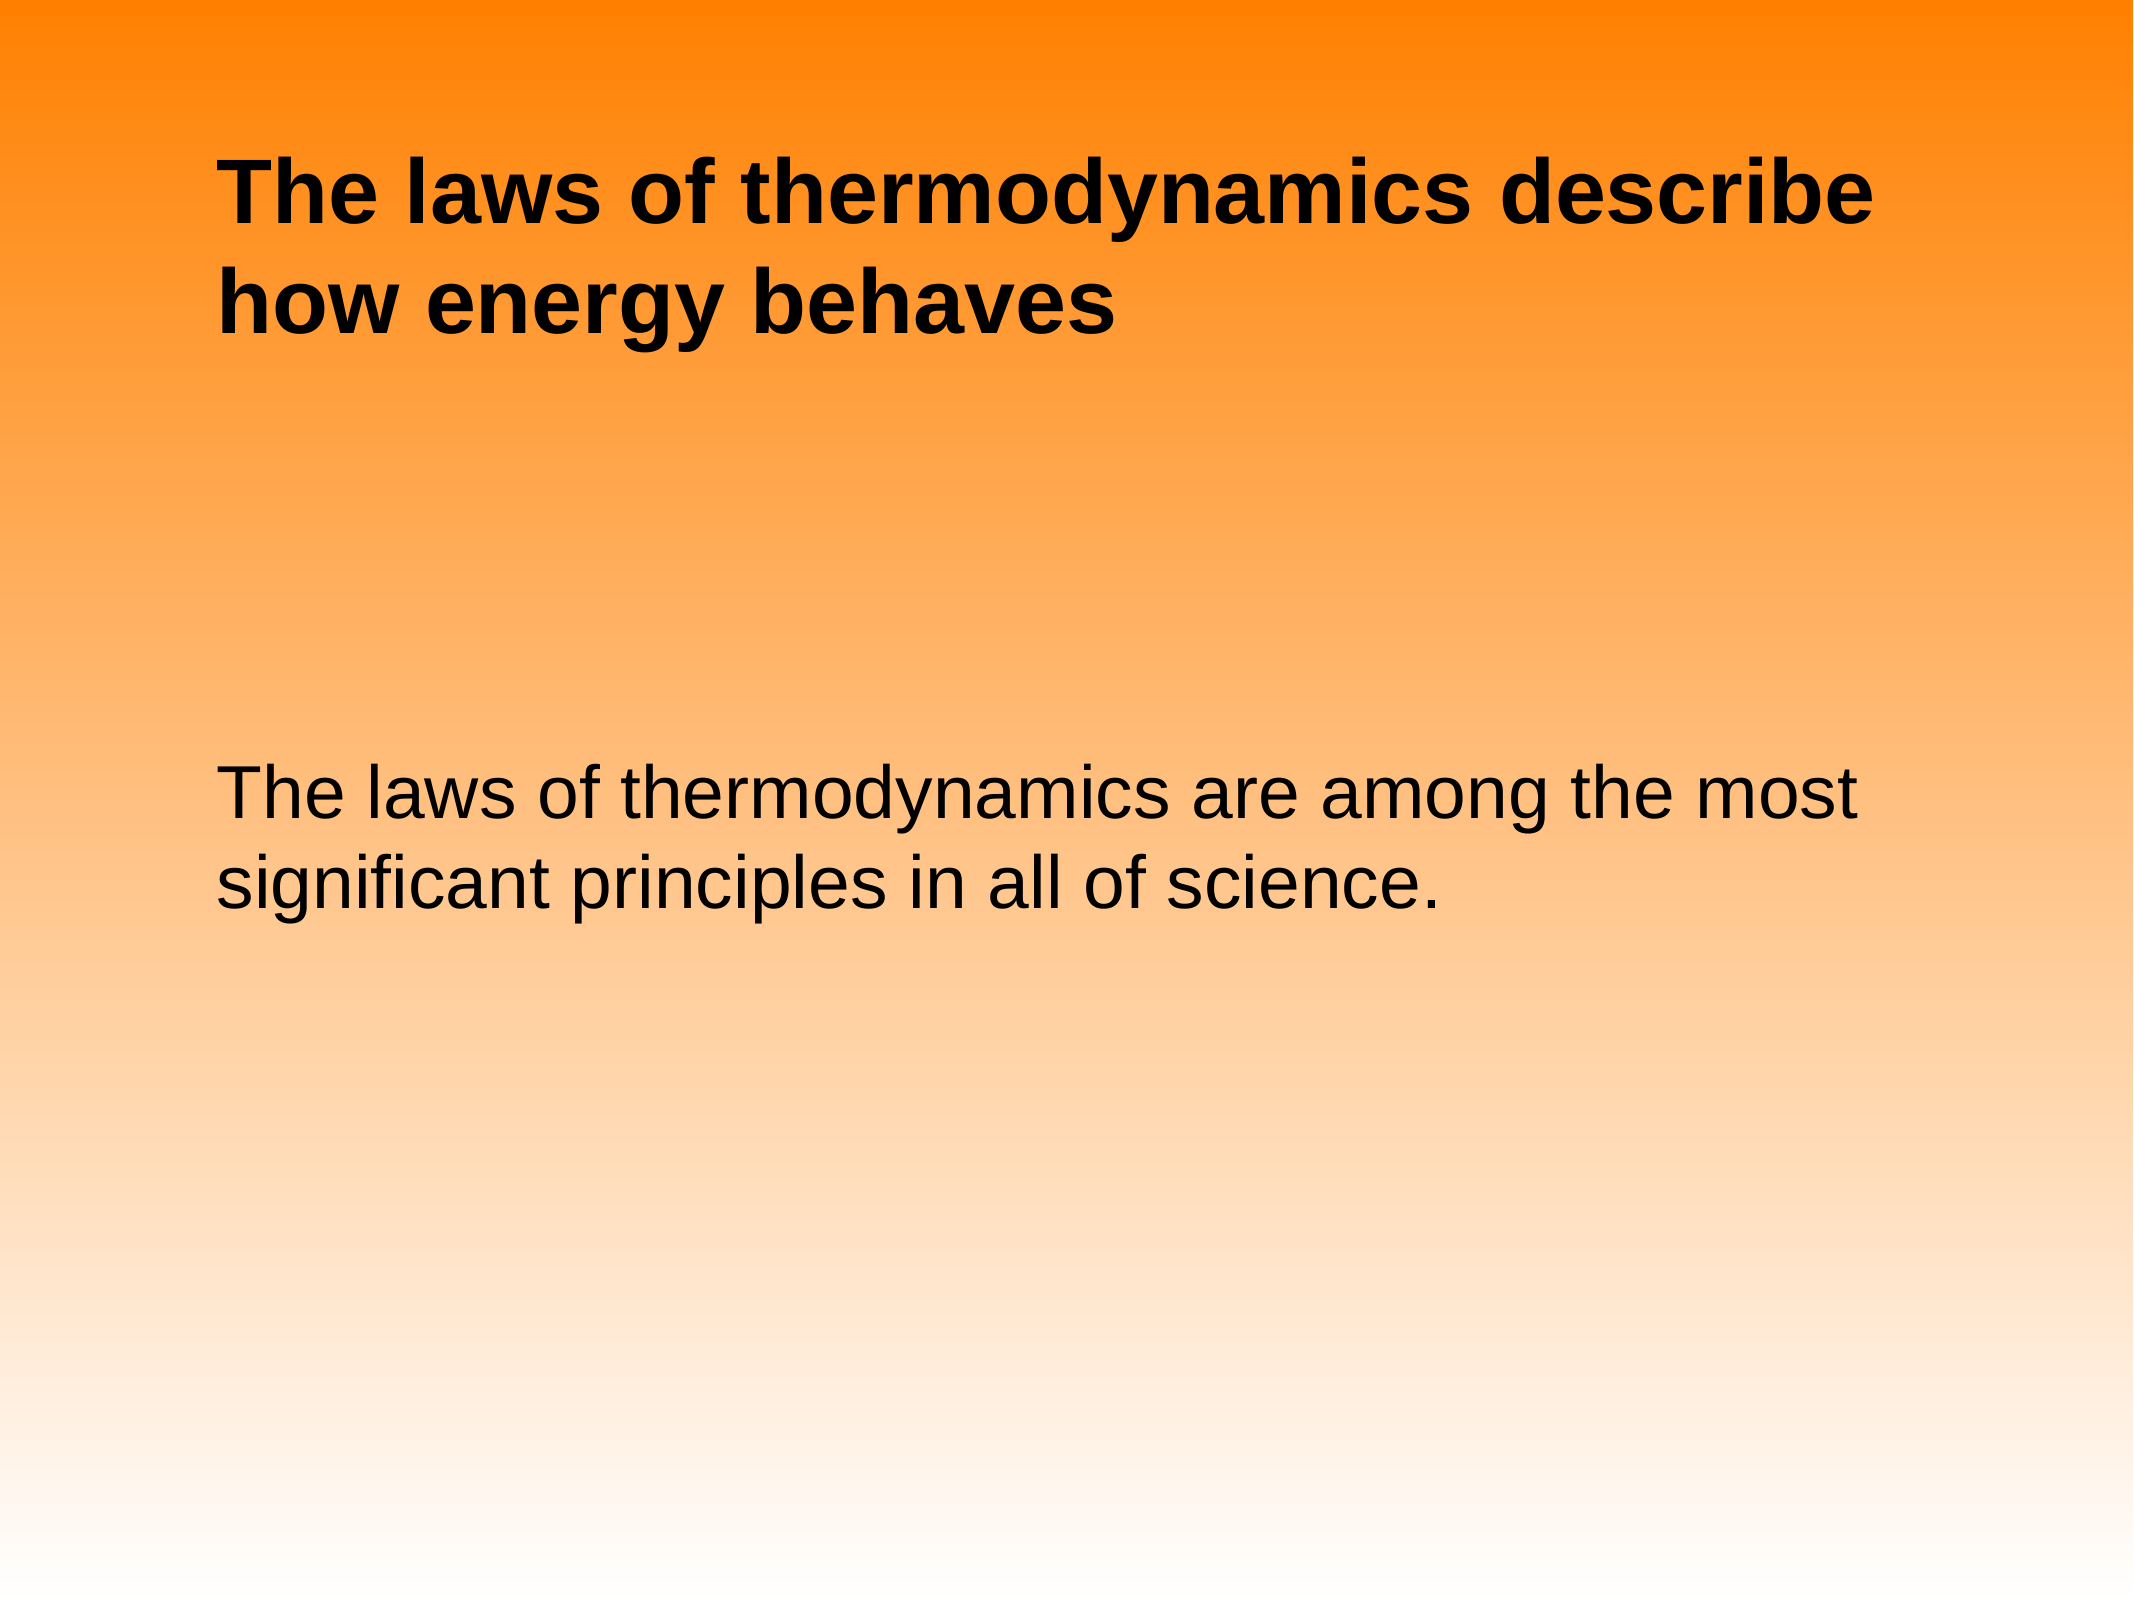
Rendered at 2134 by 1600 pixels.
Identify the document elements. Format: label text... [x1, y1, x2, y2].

title The laws of thermodynamics describe how energy behaves [208, 39, 1925, 443]
list The laws of thermodynamics are among the most significant principles in all of science. [208, 443, 1925, 1402]
